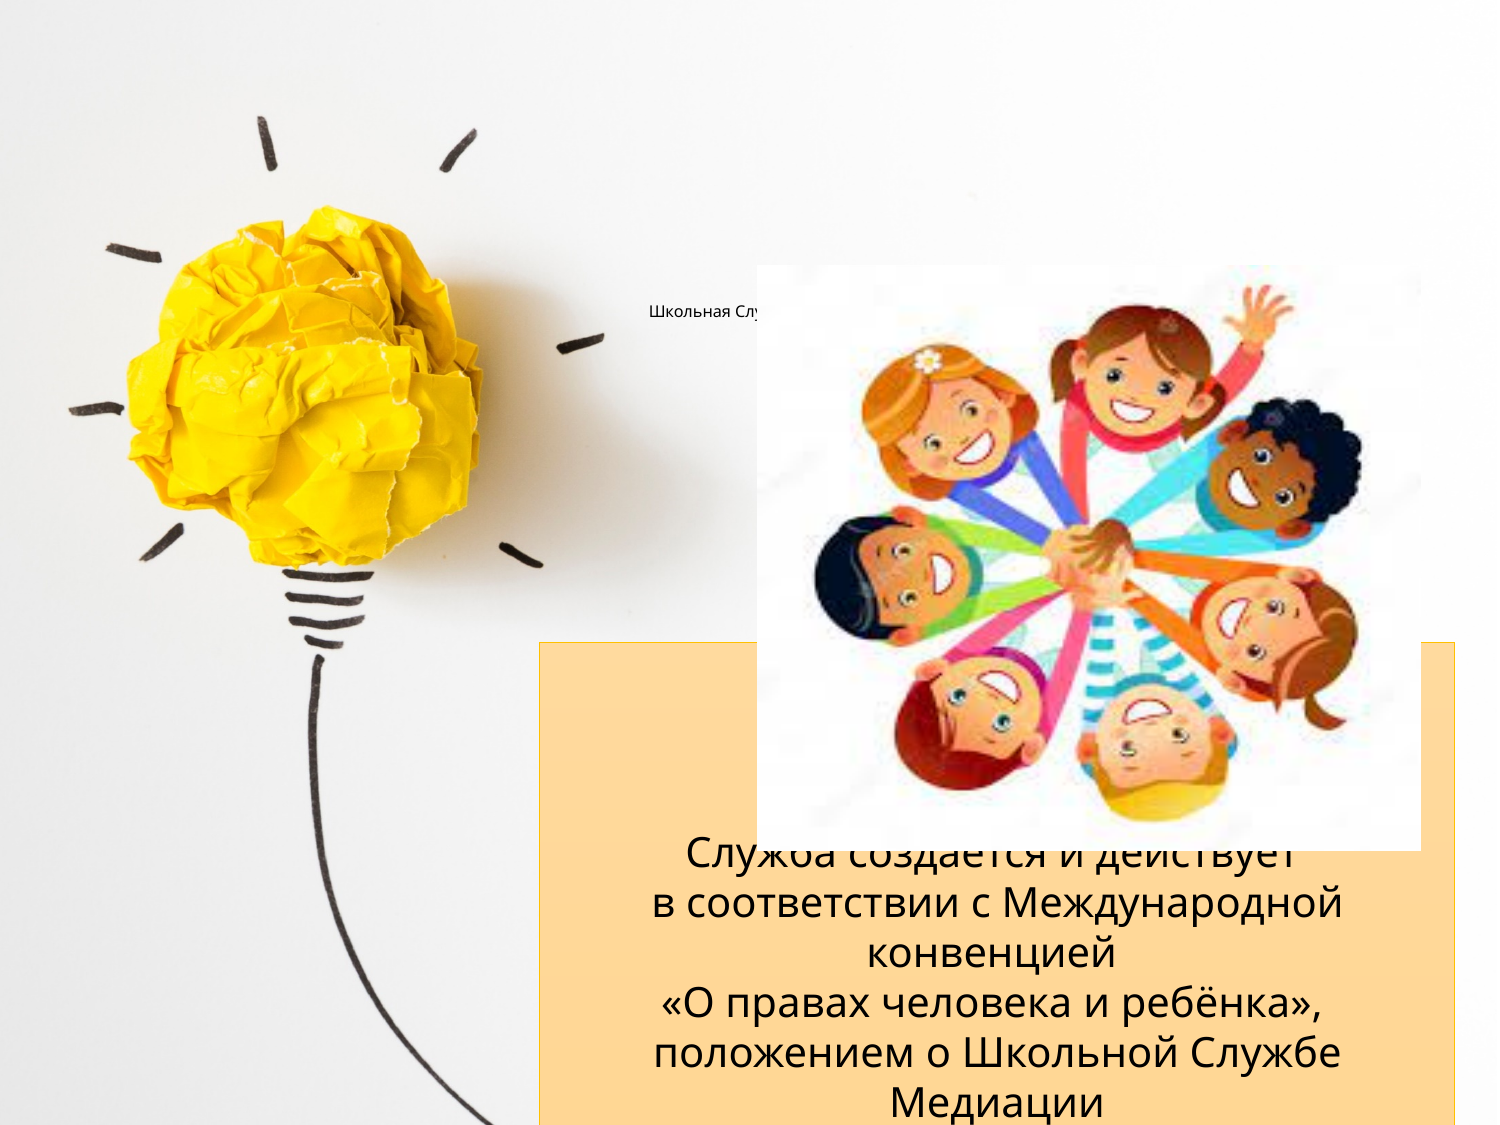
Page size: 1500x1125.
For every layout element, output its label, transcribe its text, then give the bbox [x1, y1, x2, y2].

title Школьная Служба Медиации – добровольная самоуправляемая общественная организация подростков. [586, 242, 1452, 399]
subtitle Служба создаётся и действует в соответствии с Международной конвенцией «О правах человека и ребёнка», положением о Школьной Службе Медиации [539, 642, 1455, 1125]
picture [0, 0, 1497, 1125]
